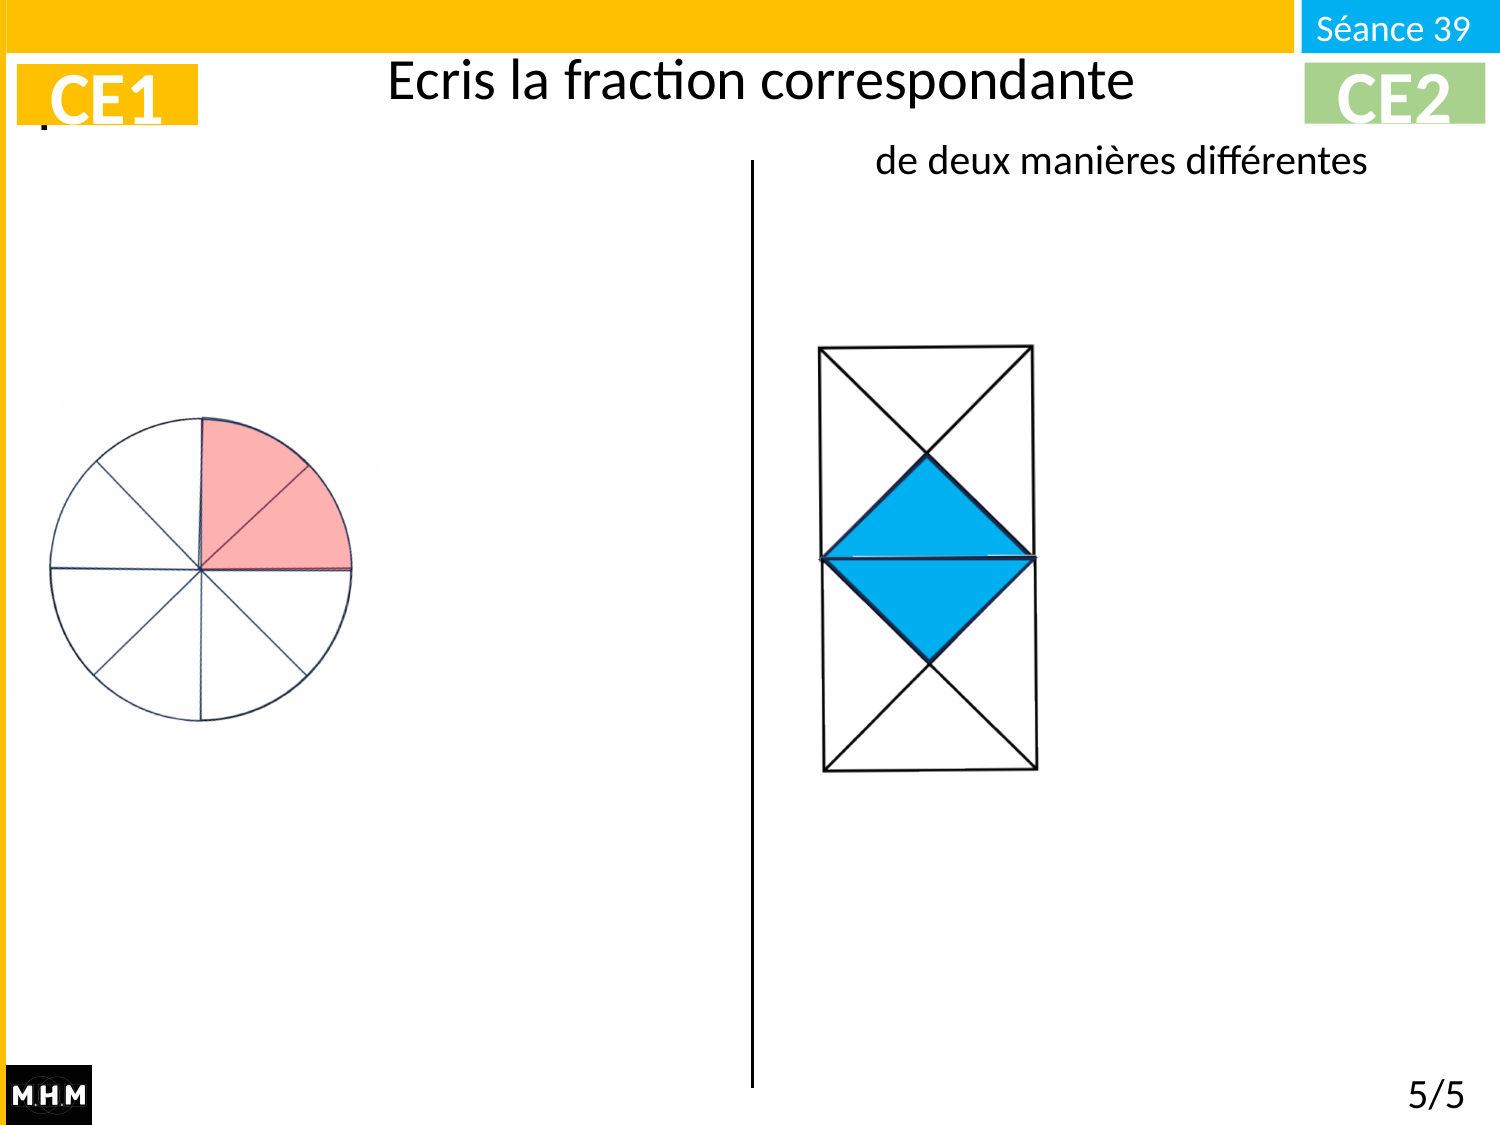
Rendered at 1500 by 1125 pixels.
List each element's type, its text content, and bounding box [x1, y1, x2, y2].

text_box de deux manières différentes [860, 125, 1500, 190]
text_box CE1 [16, 63, 199, 126]
picture [6, 1065, 92, 1125]
picture [808, 340, 1048, 777]
picture [10, 381, 386, 754]
list 5/5 [1373, 1064, 1500, 1125]
text_box CE2 [1303, 62, 1487, 125]
text_box Ecris la fraction correspondante [372, 0, 1500, 163]
